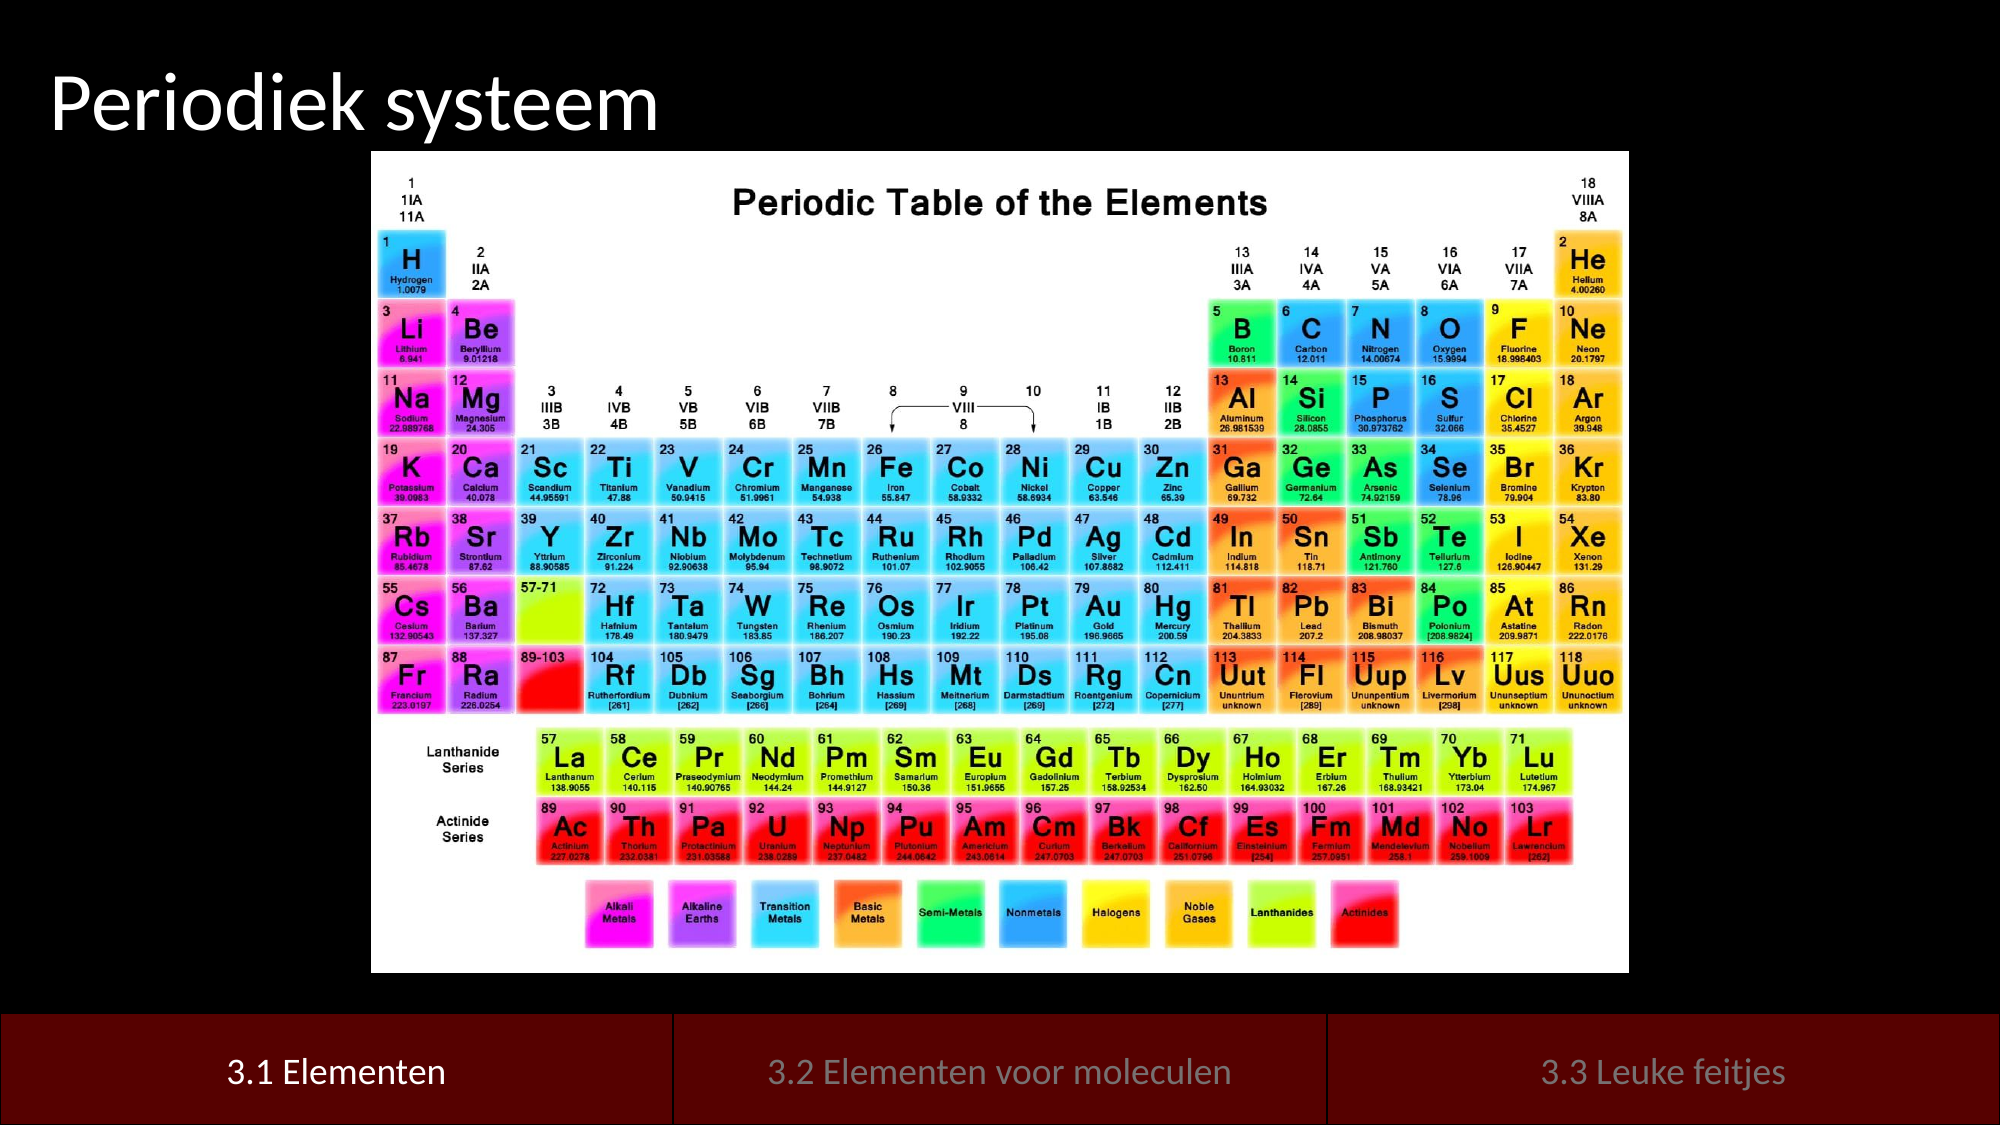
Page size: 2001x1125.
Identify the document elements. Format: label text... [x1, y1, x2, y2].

text_box 3.2 Elementen voor moleculen [672, 1012, 1326, 1125]
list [371, 151, 1629, 973]
text_box Periodiek systeem [34, 39, 976, 155]
text_box 3.1 Elementen [0, 1012, 672, 1125]
text_box 3.3 Leuke feitjes [1326, 1012, 2000, 1125]
